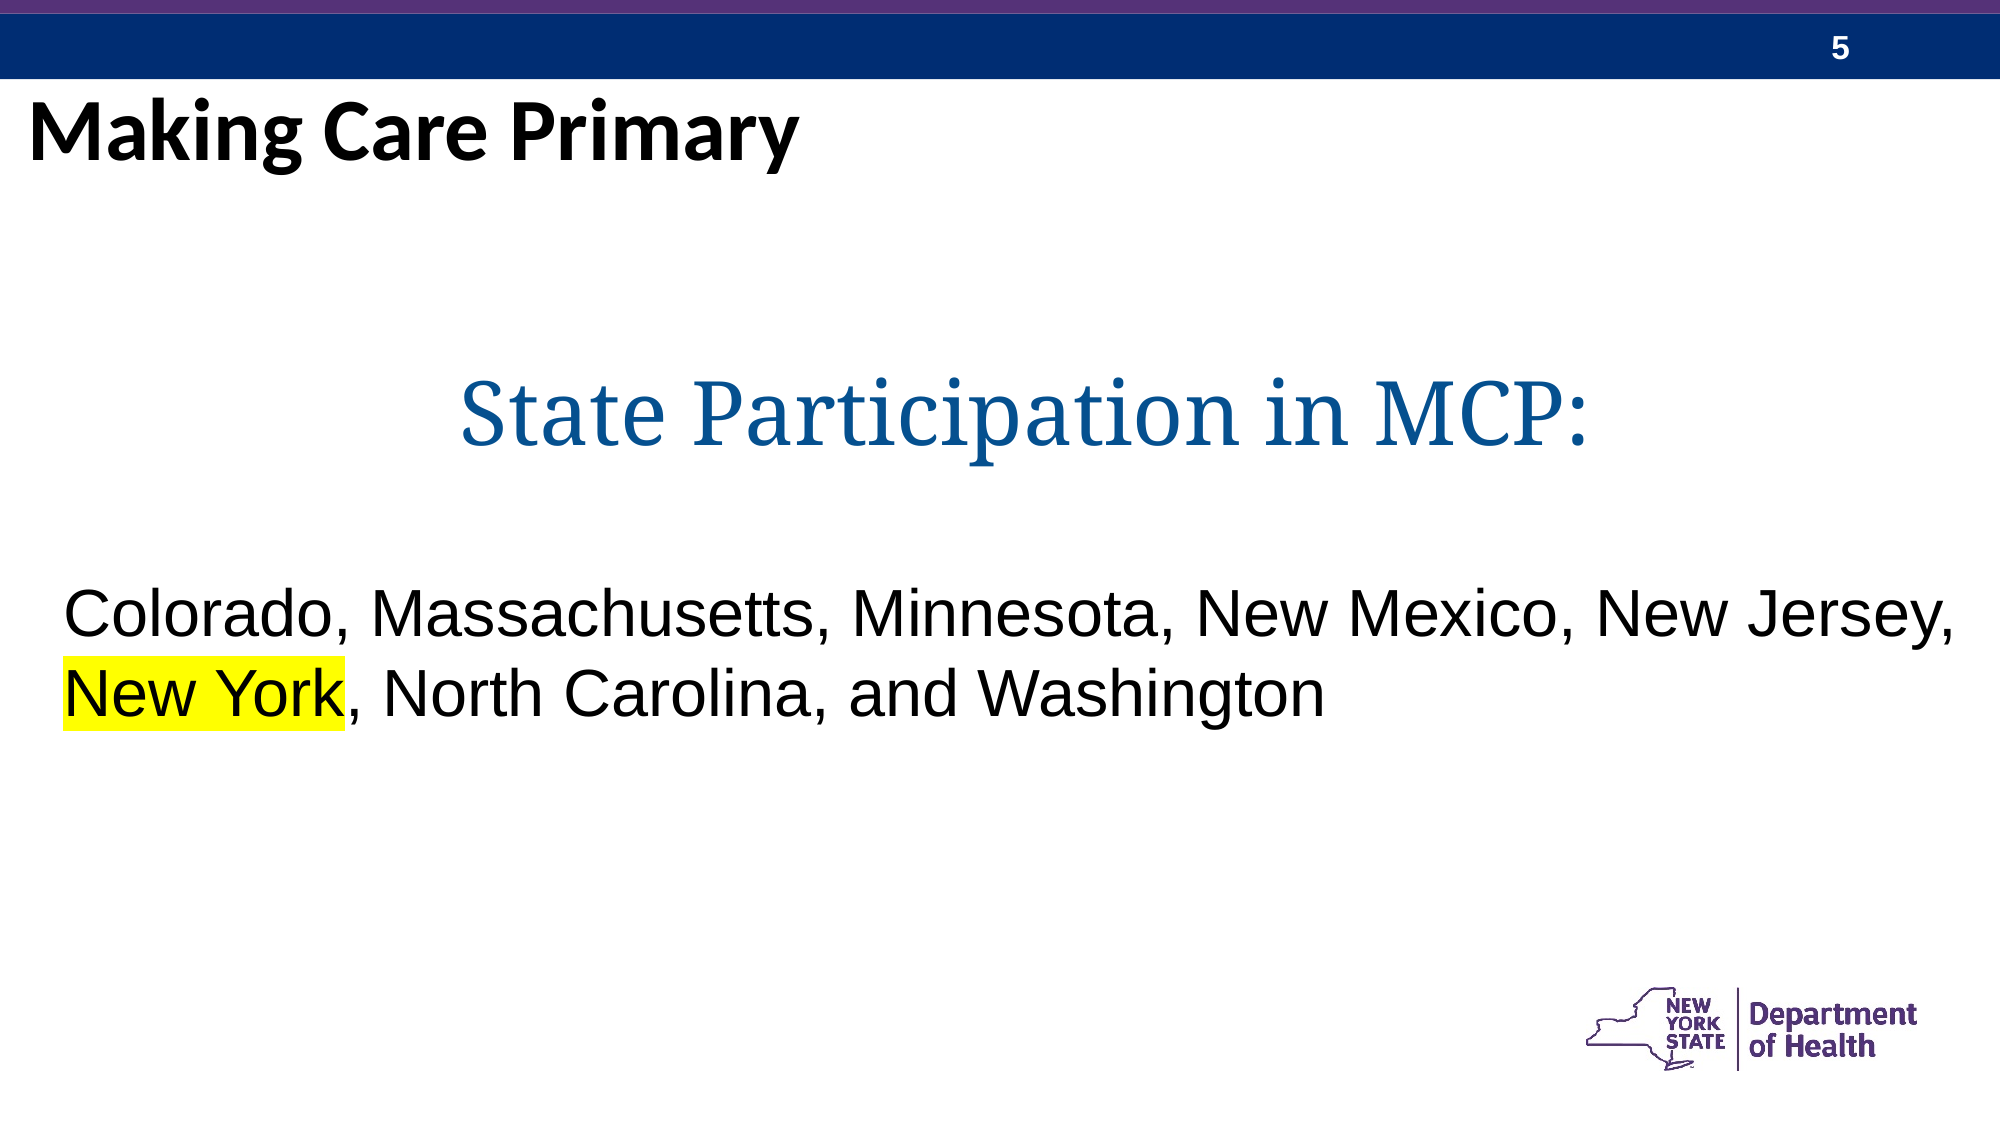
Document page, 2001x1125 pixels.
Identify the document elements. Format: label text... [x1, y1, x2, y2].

text_box State Participation in MCP: Colorado, Massachusetts, Minnesota, New Mexico, New Jersey, New York, North Carolina, and Washington [48, 349, 2000, 738]
text_box Making Care Primary [12, 64, 1160, 187]
picture [1586, 987, 1917, 1071]
